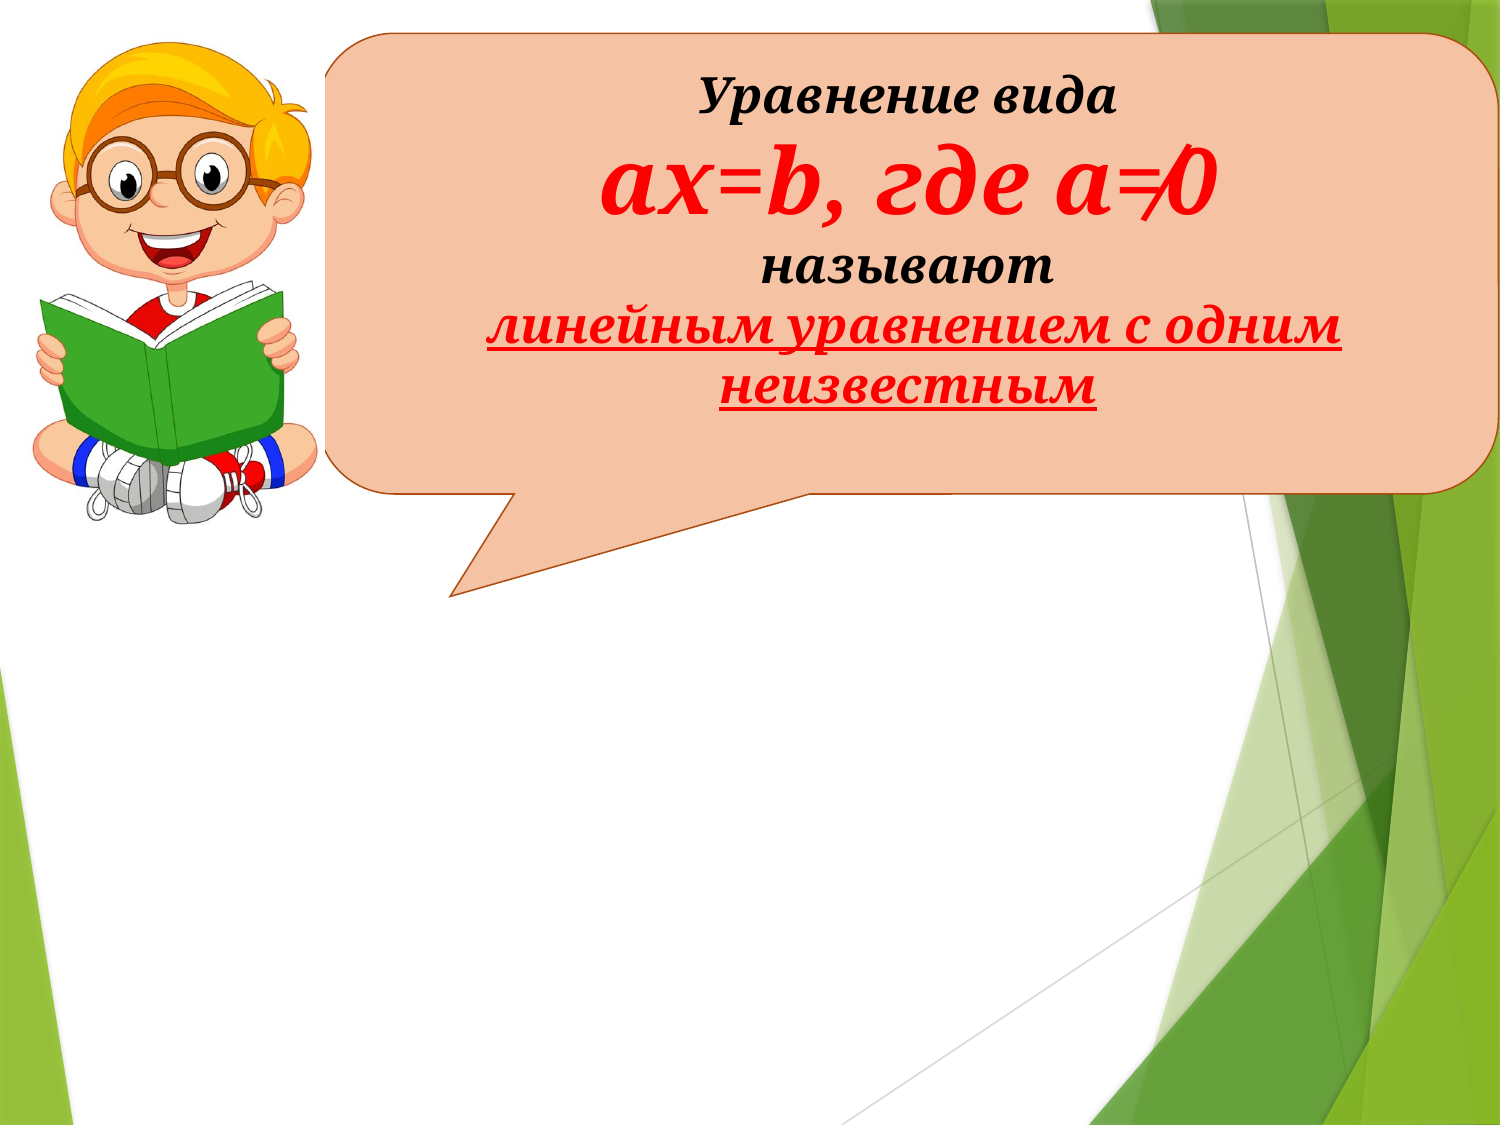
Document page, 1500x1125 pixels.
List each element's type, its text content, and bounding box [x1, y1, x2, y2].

text_box Уравнение вида ax=b, где a≠0 называют линейным уравнением с одним неизвестным [330, 33, 1499, 597]
picture [17, 32, 325, 526]
